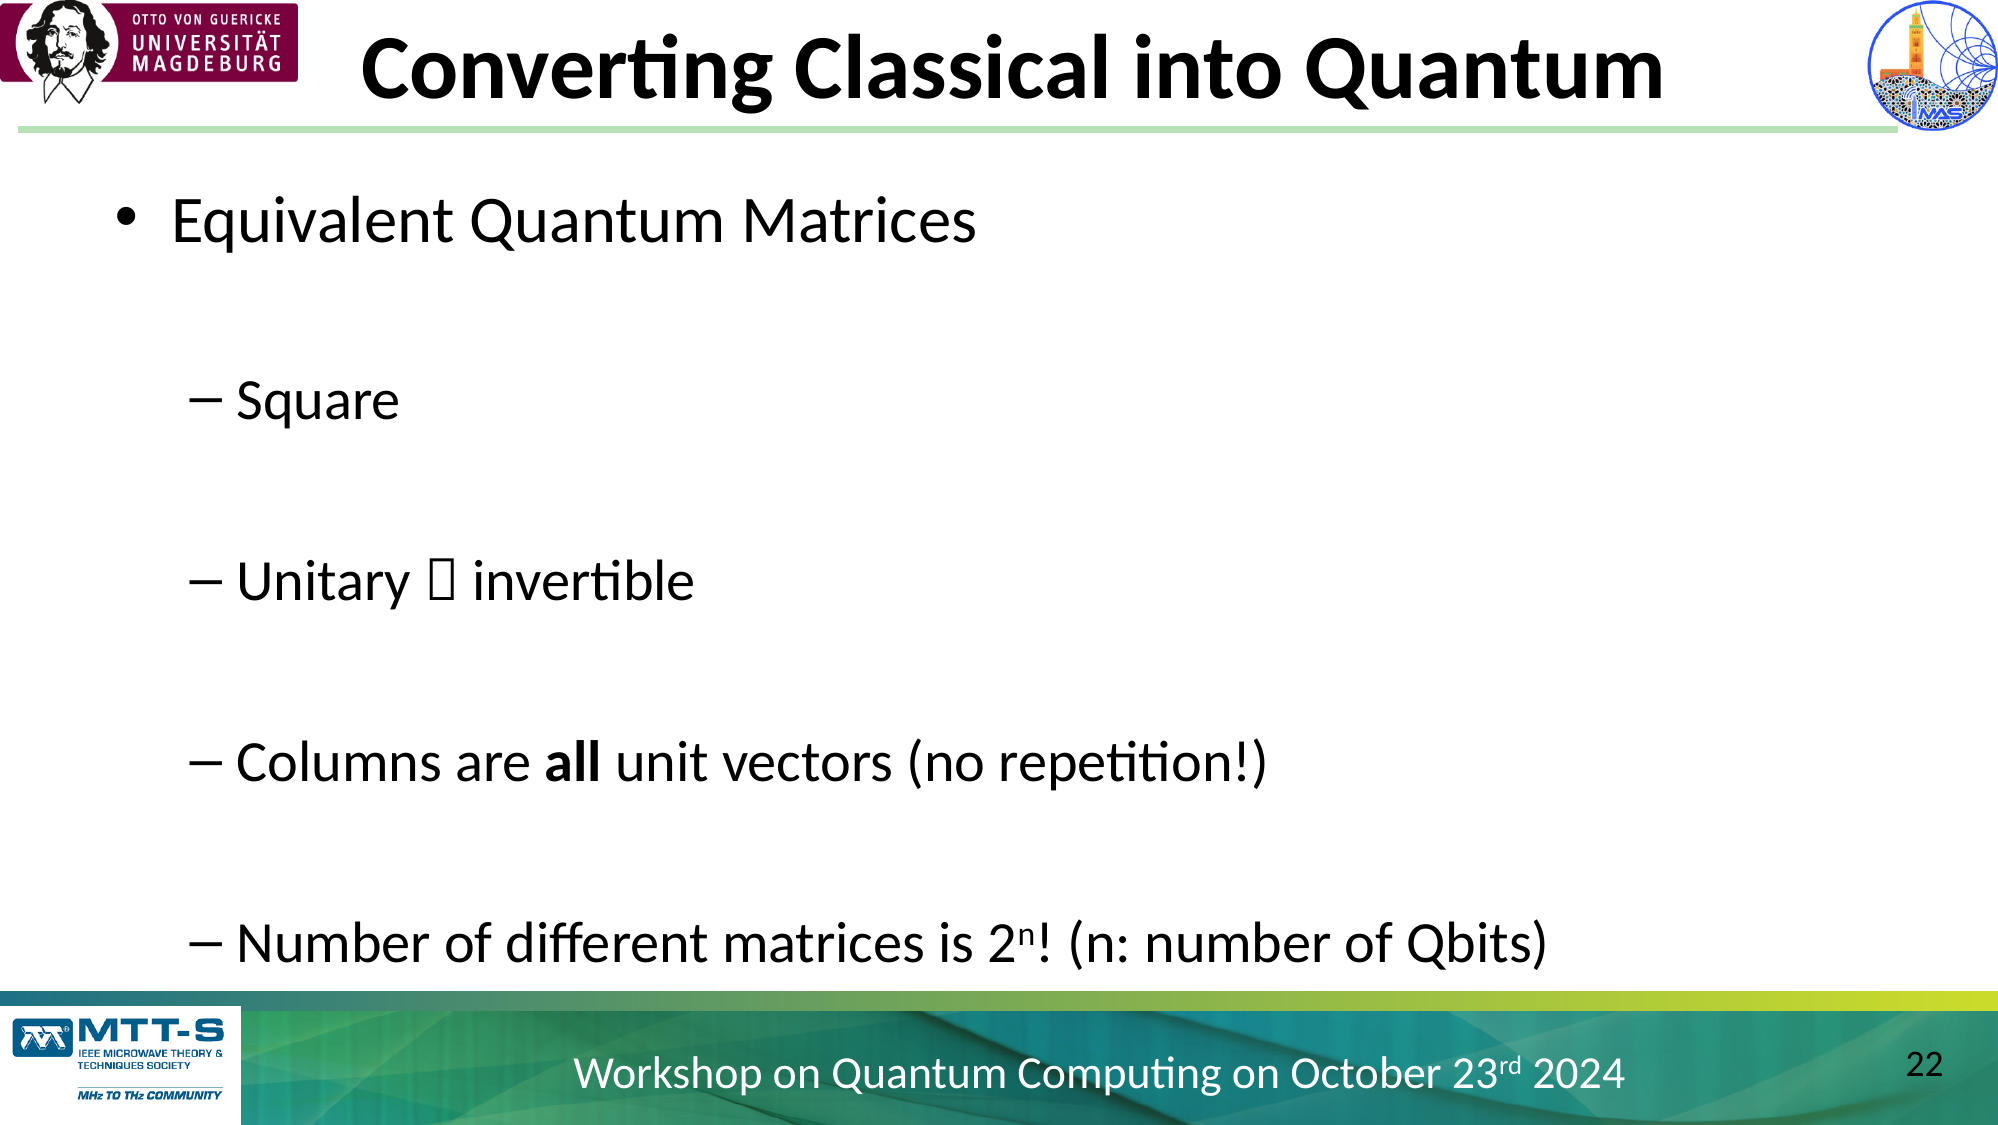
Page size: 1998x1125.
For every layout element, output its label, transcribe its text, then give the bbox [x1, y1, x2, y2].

picture [0, 0, 217, 104]
picture [0, 991, 1998, 1125]
picture [1867, 0, 1998, 131]
list Equivalent Quantum Matrices Square Unitary  invertible Columns are all unit vectors (no repetition!) Number of different matrices is 2n! (n: number of Qbits) [99, 168, 1898, 982]
title Converting Classical into Quantum [217, 0, 1811, 140]
